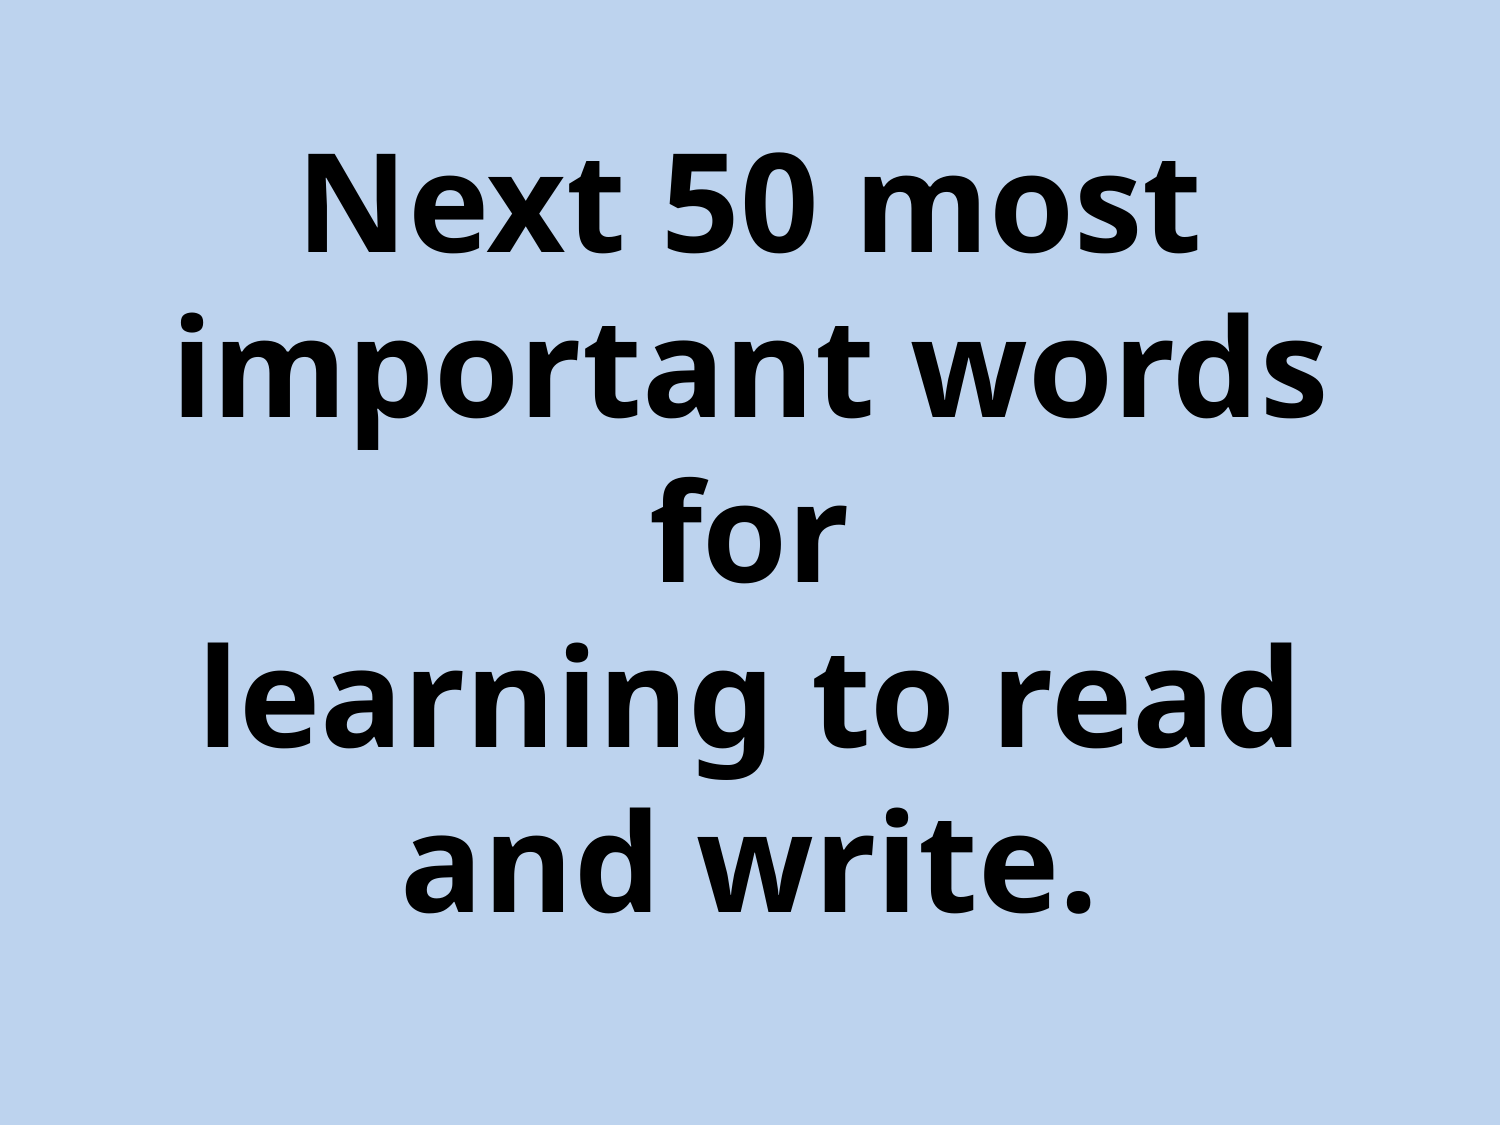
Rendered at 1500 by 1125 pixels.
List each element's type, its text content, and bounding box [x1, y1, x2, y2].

title Next 50 most important words for learning to read and write. [75, 175, 1425, 879]
